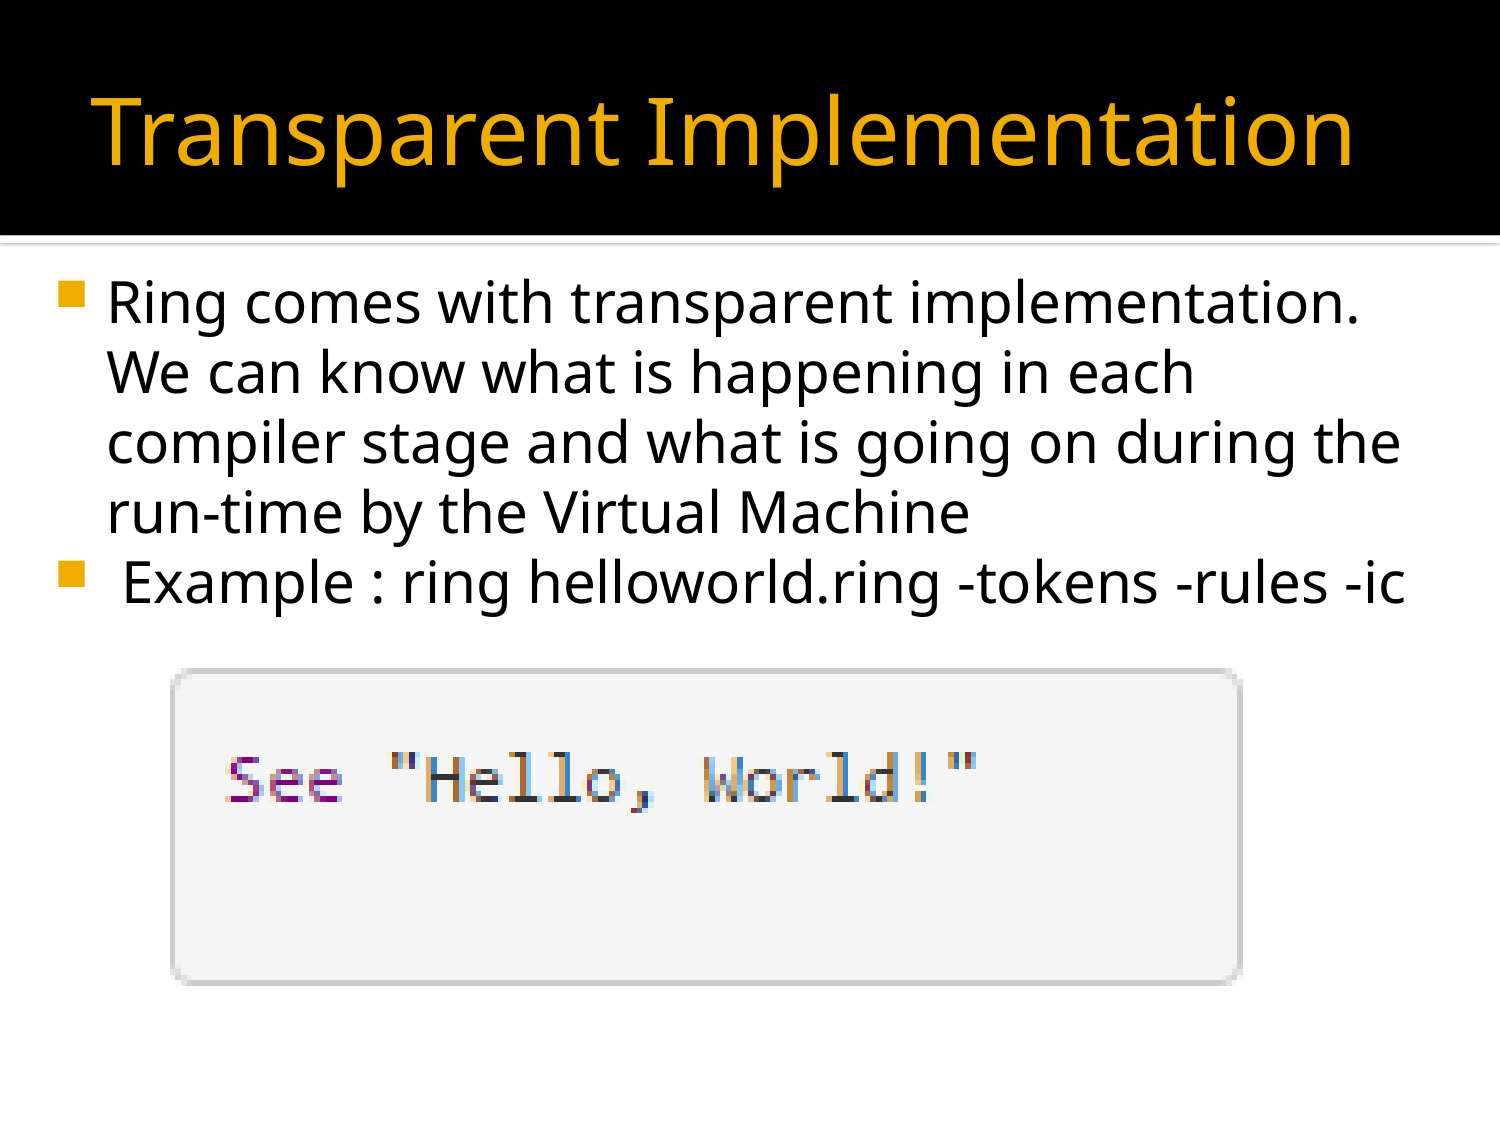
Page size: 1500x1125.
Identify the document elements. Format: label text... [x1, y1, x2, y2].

title Transparent Implementation [75, 25, 1425, 231]
picture [137, 624, 1288, 1020]
list Ring comes with transparent implementation. We can know what is happening in each compiler stage and what is going on during the run-time by the Virtual Machine Example : ring helloworld.ring -tokens -rules -ic [24, 249, 1463, 1050]
